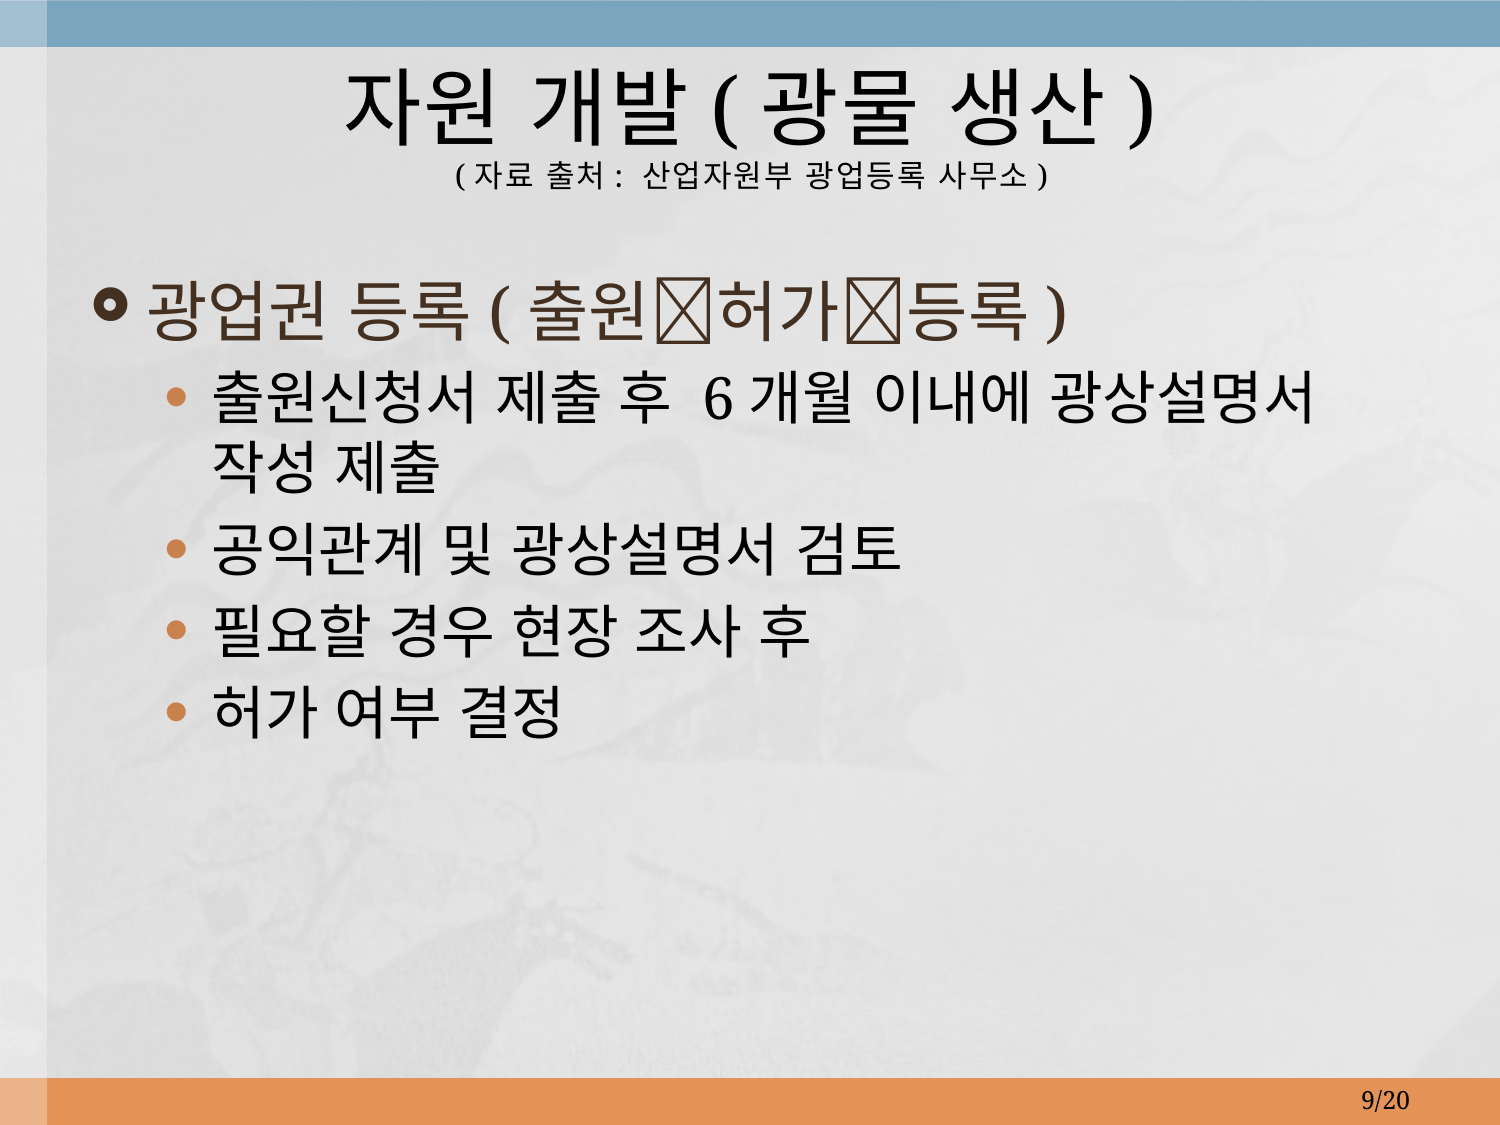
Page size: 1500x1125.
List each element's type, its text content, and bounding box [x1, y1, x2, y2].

list 광업권 등록(출원허가등록) 출원신청서 제출 후 6개월 이내에 광상설명서 작성 제출 공익관계 및 광상설명서 검토 필요할 경우 현장 조사 후 허가 여부 결정 [75, 262, 1425, 1005]
title 자원 개발(광물 생산) (자료 출처: 산업자원부 광업등록 사무소) [49, 46, 1454, 202]
slide_number 9 [1074, 1078, 1425, 1125]
